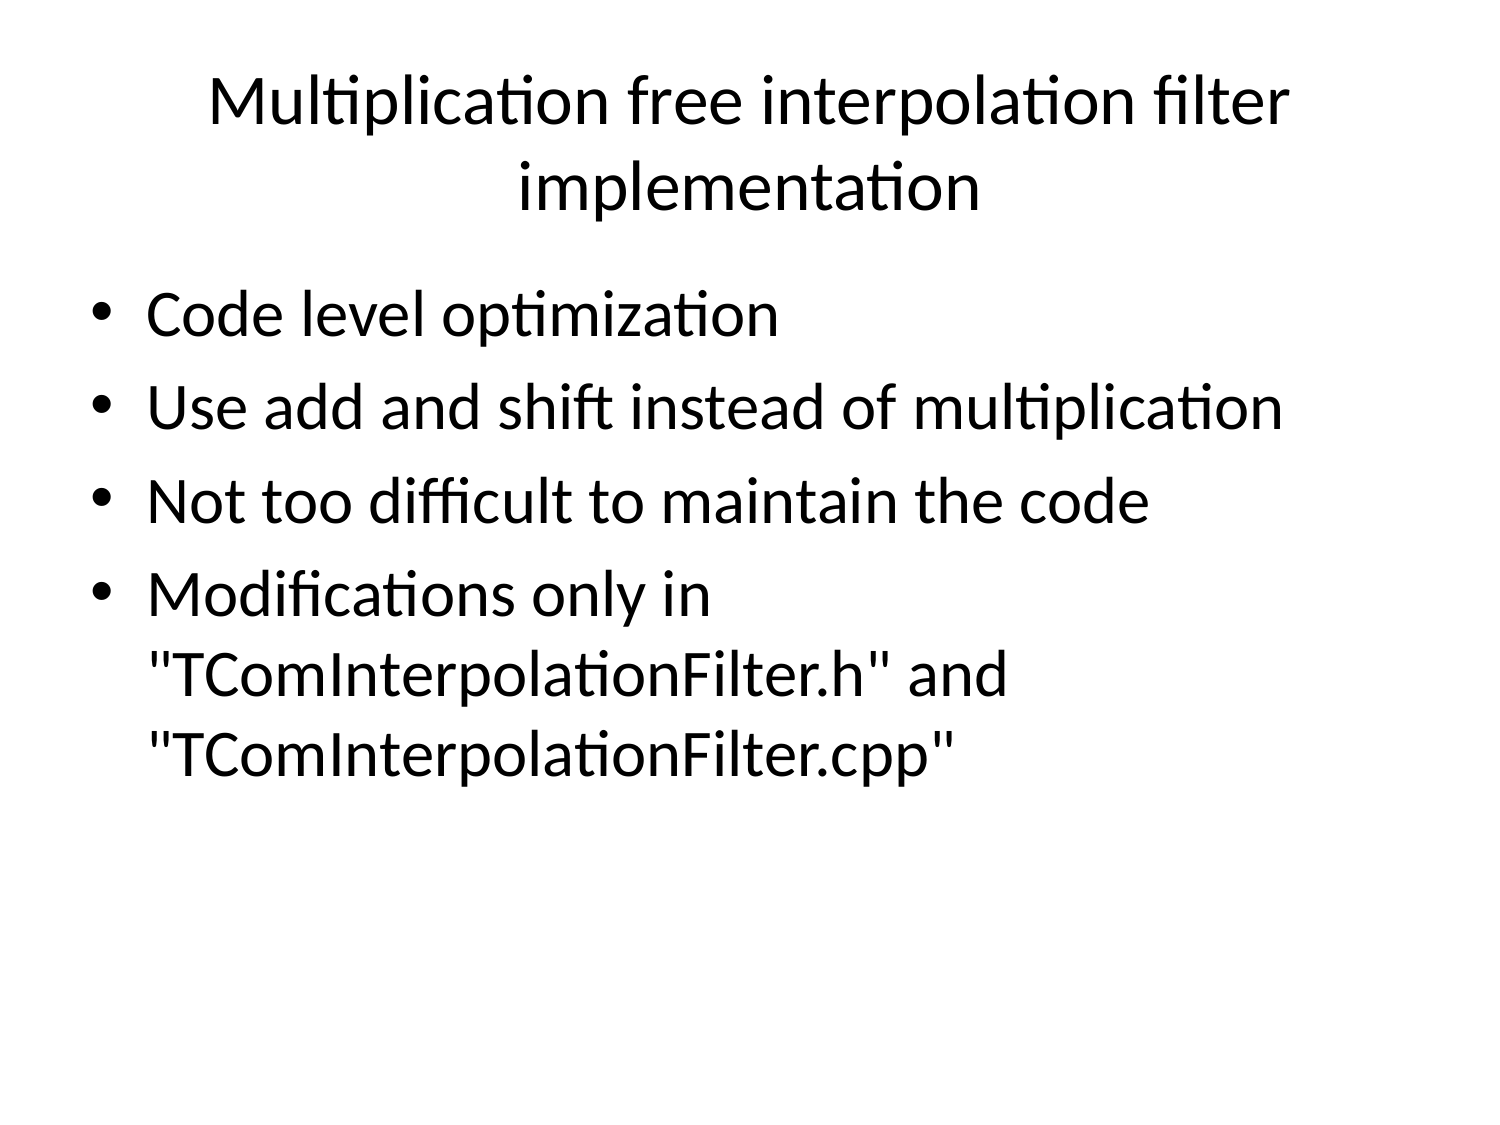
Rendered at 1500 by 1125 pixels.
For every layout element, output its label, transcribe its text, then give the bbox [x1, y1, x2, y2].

list Code level optimization Use add and shift instead of multiplication Not too difficult to maintain the code Modifications only in "TComInterpolationFilter.h" and "TComInterpolationFilter.cpp" [75, 262, 1425, 1005]
title Multiplication free interpolation filter implementation [75, 45, 1425, 233]
